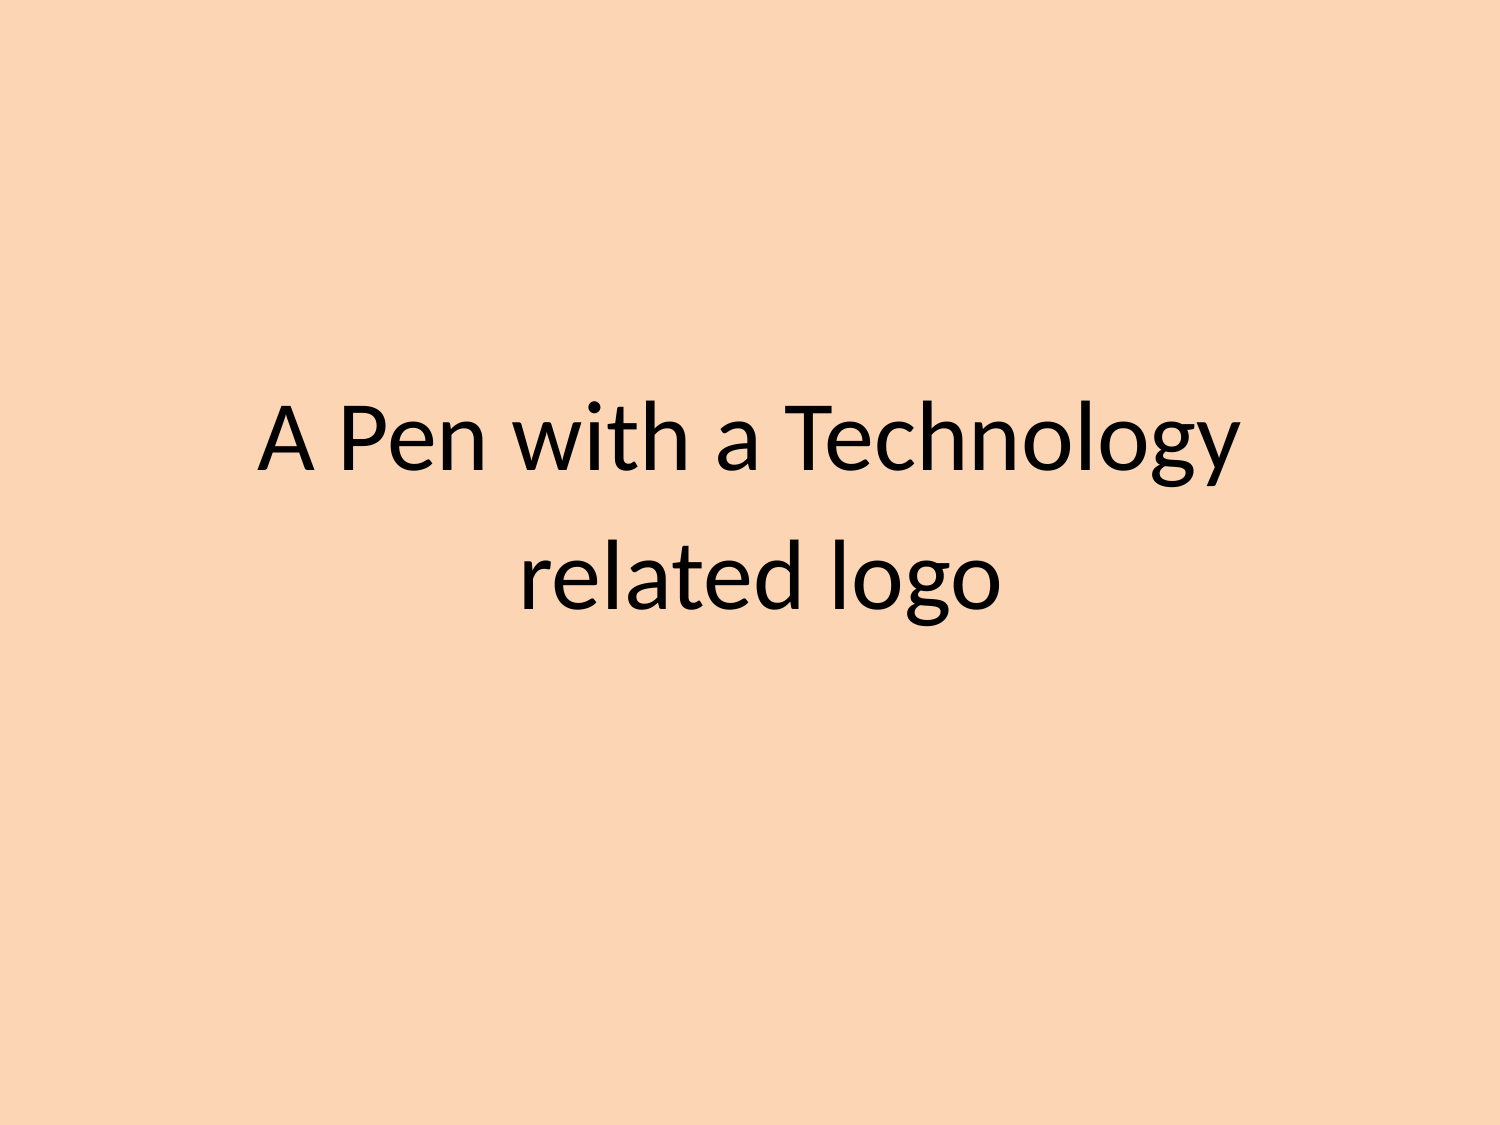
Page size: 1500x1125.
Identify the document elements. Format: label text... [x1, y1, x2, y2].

list A Pen with a Technology related logo [75, 262, 1425, 1005]
